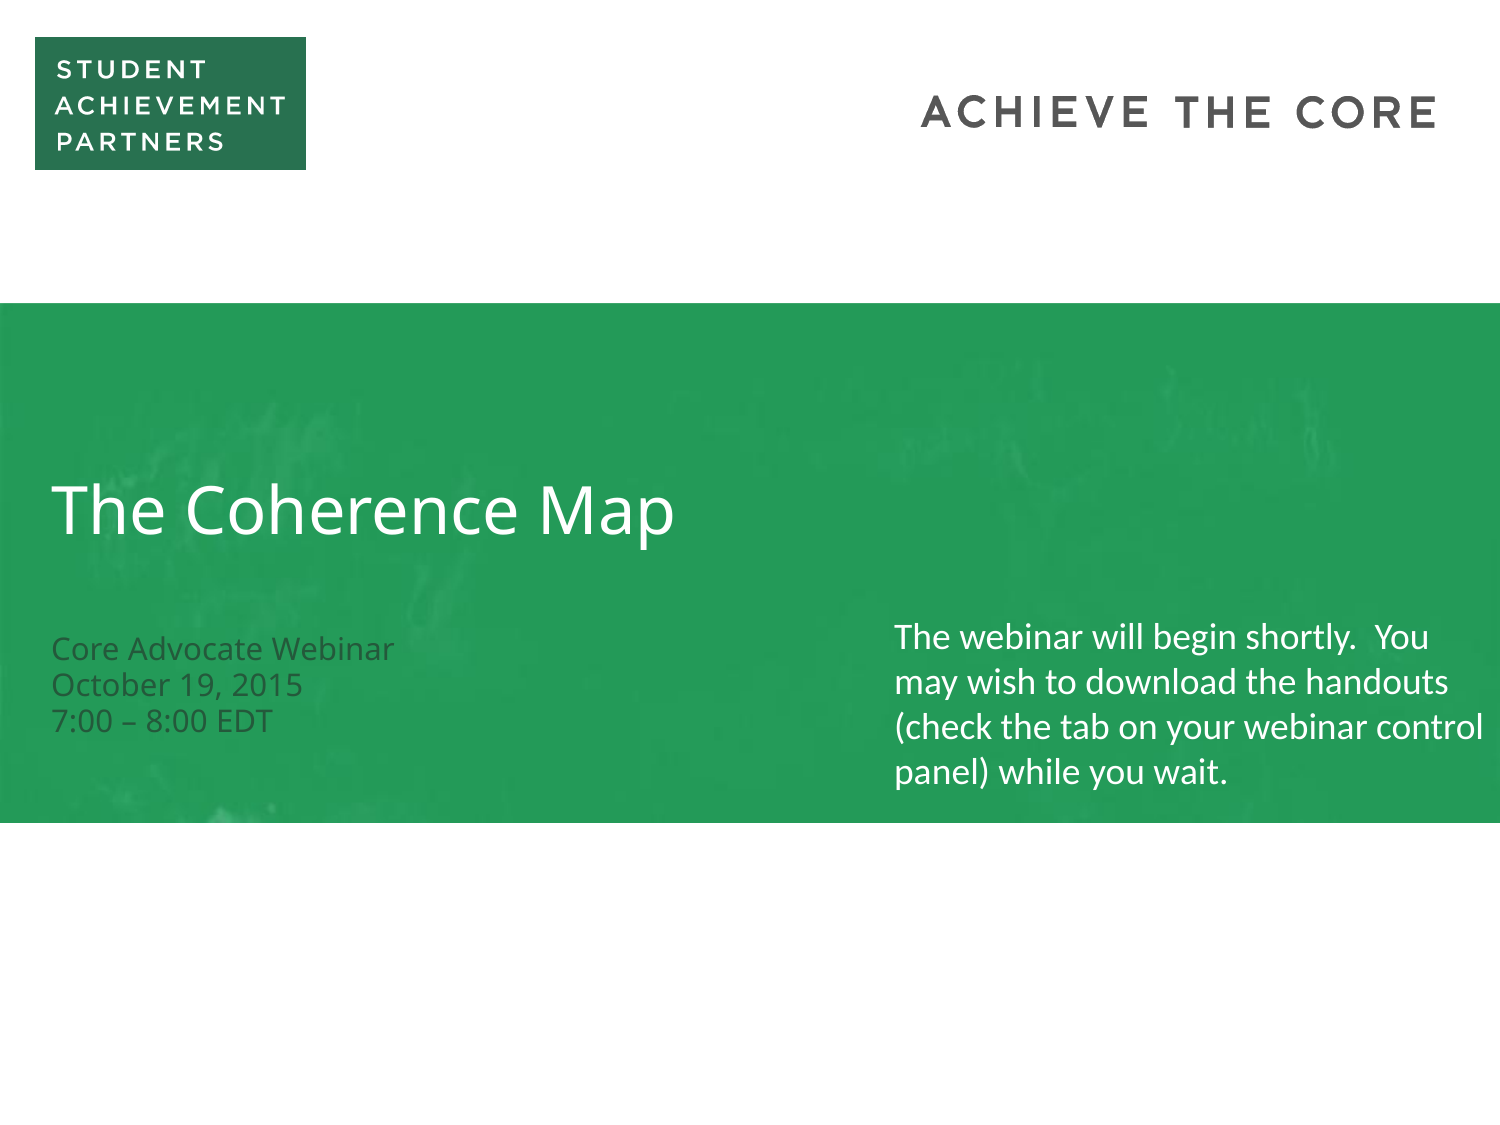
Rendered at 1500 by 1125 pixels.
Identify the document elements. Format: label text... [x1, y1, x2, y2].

picture [0, 304, 1500, 823]
picture [35, 37, 306, 170]
title The Coherence Map [35, 387, 1478, 629]
picture [878, 46, 1478, 170]
subtitle Core Advocate Webinar October 19, 2015 7:00 – 8:00 EDT [35, 629, 879, 760]
text_box The webinar will begin shortly. You may wish to download the handouts (check the tab on your webinar control panel) while you wait. [879, 604, 1500, 801]
